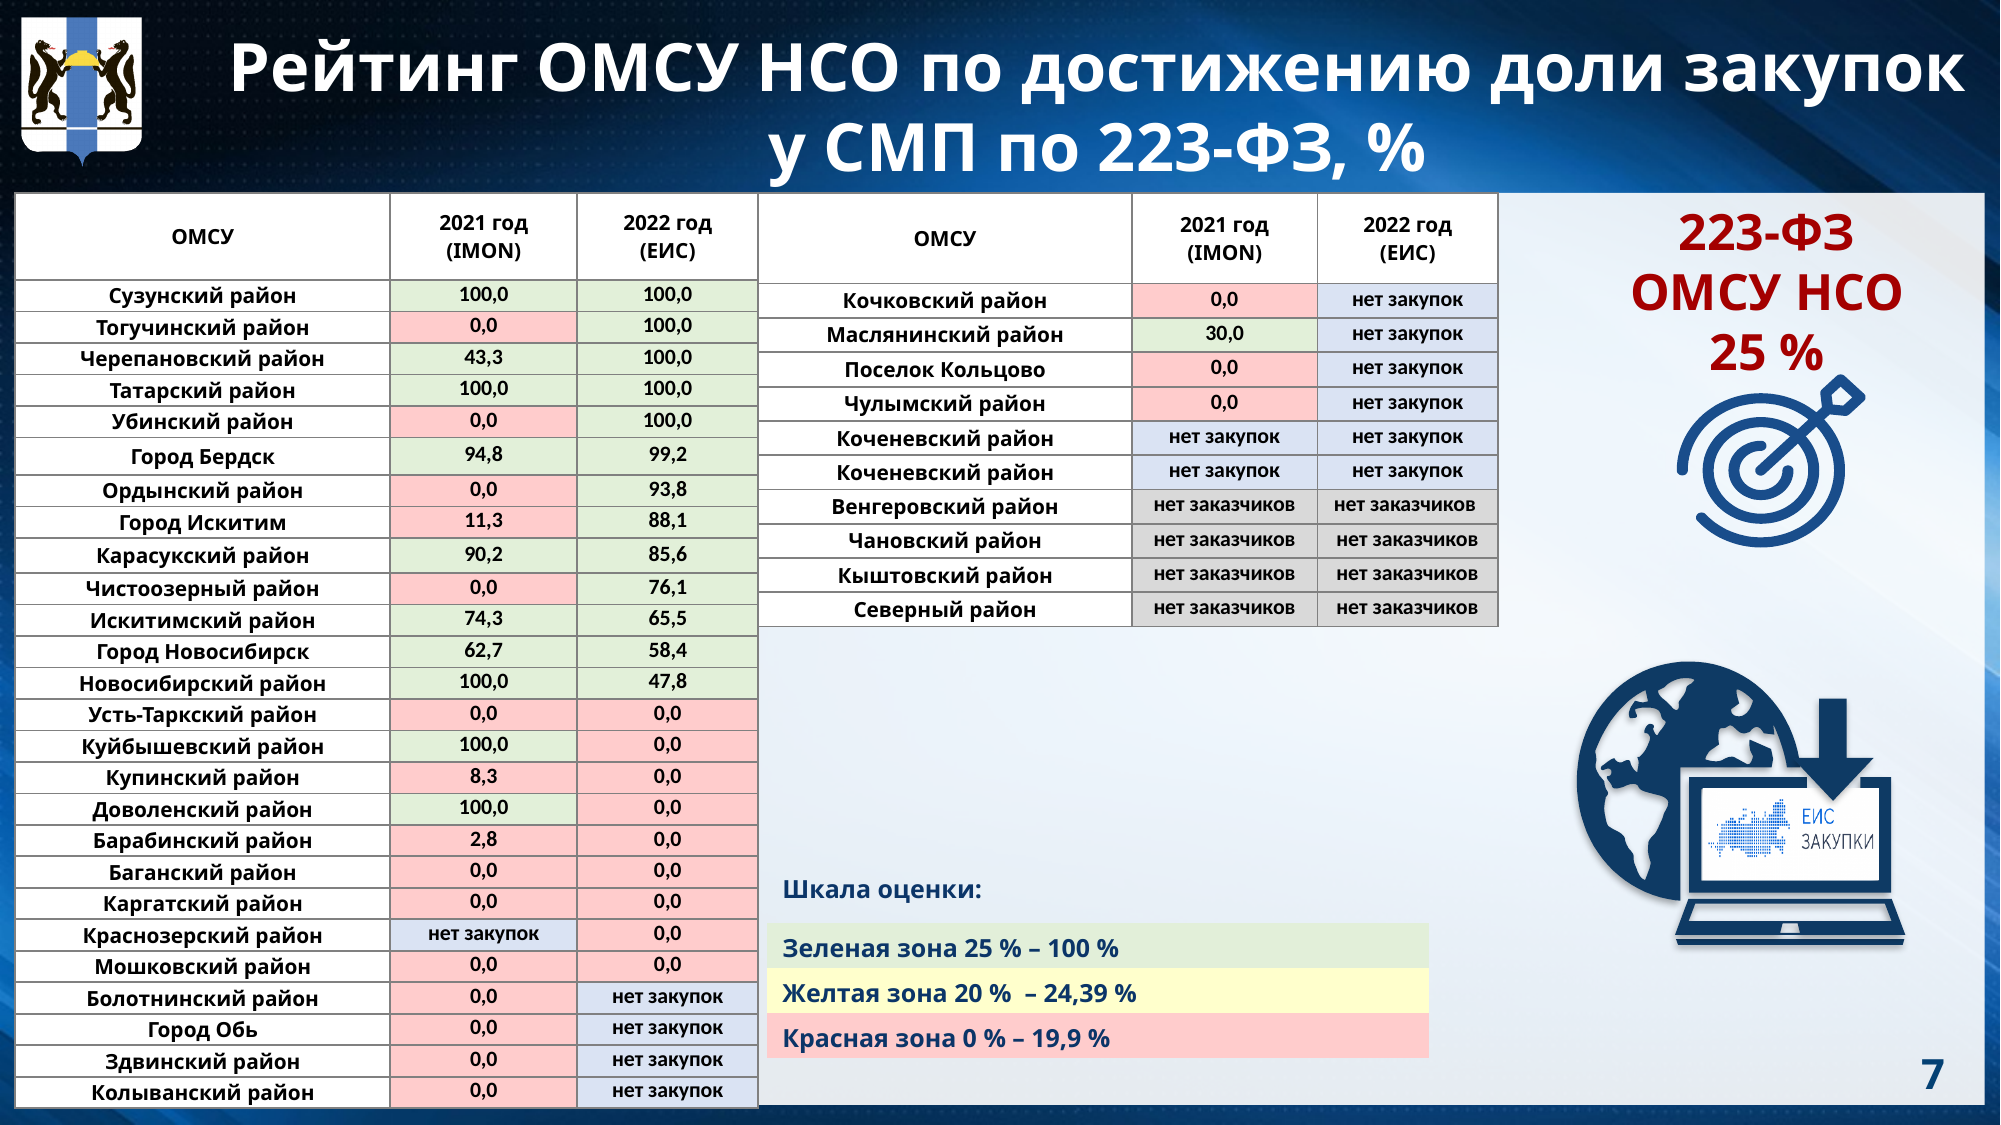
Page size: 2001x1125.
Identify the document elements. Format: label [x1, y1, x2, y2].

text_box [1576, 661, 1906, 946]
text_box [1676, 374, 1866, 548]
picture [0, 0, 2000, 1125]
